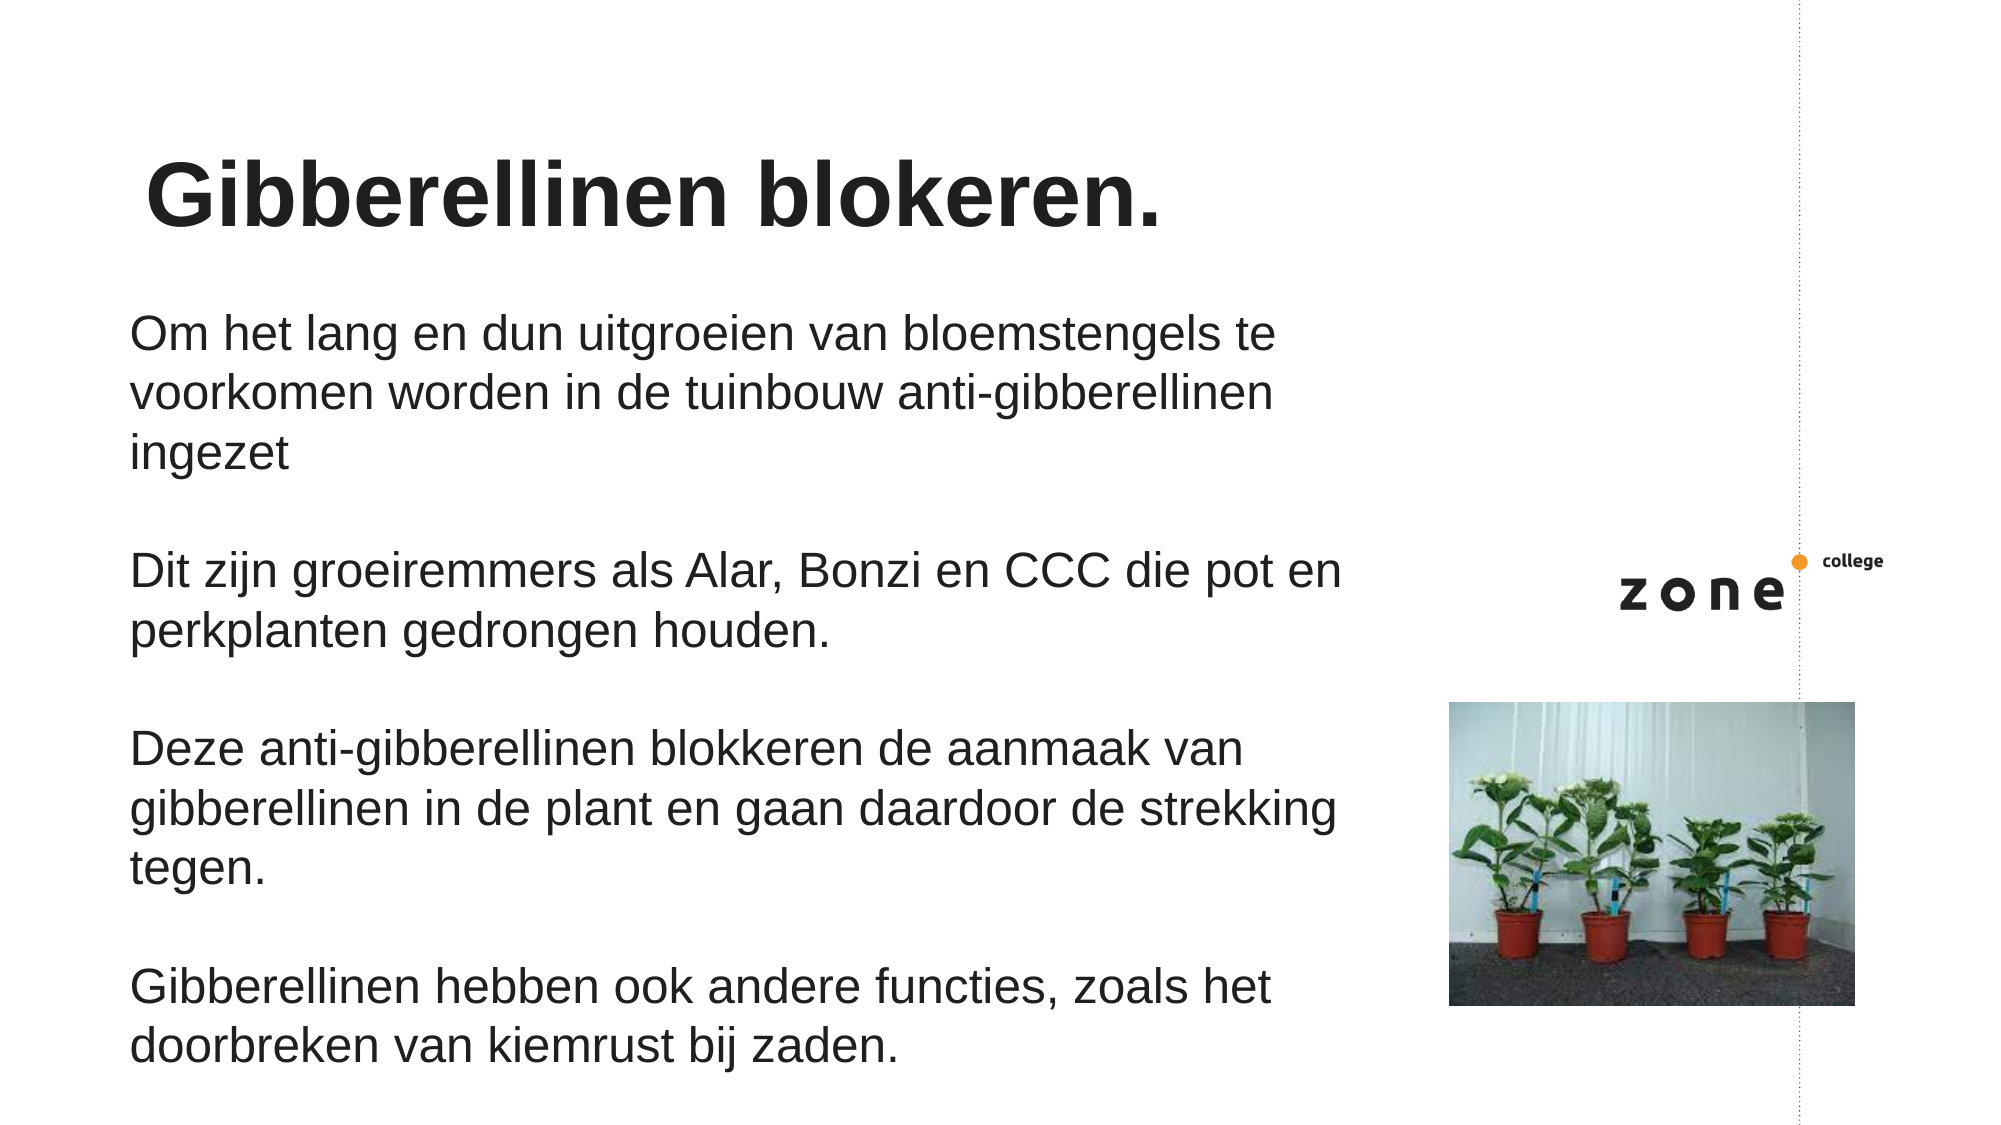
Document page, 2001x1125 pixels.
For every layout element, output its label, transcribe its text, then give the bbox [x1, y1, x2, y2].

list Om het lang en dun uitgroeien van bloemstengels te voorkomen worden in de tuinbouw anti-gibberellinen ingezet Dit zijn groeiremmers als Alar, Bonzi en CCC die pot en perkplanten gedrongen houden. Deze anti-gibberellinen blokkeren de aanmaak van gibberellinen in de plant en gaan daardoor de strekking tegen. Gibberellinen hebben ook andere functies, zoals het doorbreken van kiemrust bij zaden. [129, 300, 1429, 1079]
title Gibberellinen blokeren. [145, 147, 1647, 312]
picture [1449, 0, 2001, 1125]
